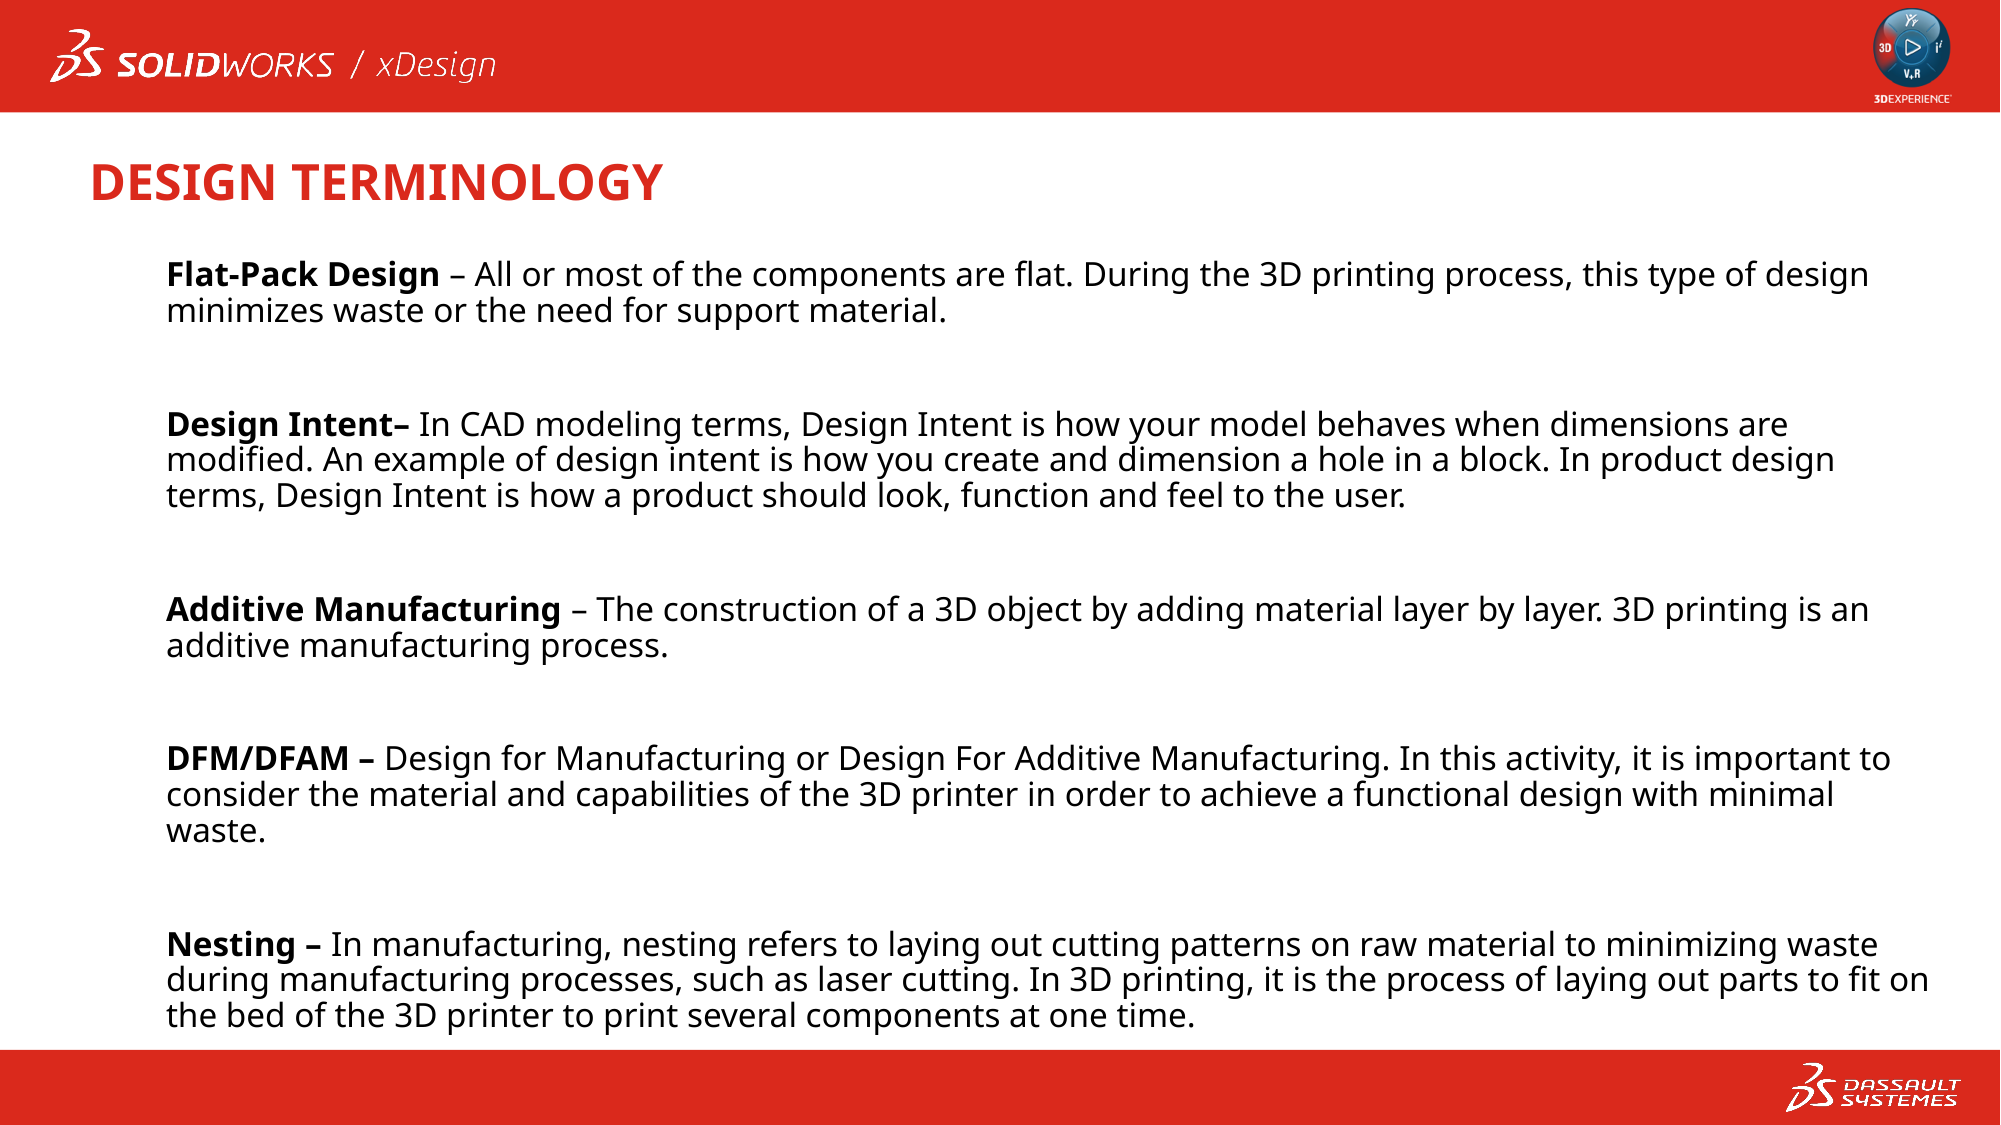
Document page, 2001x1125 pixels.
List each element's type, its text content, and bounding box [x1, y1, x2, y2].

list Flat-Pack Design – All or most of the components are flat. During the 3D printing process, this type of design minimizes waste or the need for support material. Design Intent– In CAD modeling terms, Design Intent is how your model behaves when dimensions are modified. An example of design intent is how you create and dimension a hole in a block. In product design terms, Design Intent is how a product should look, function and feel to the user. Additive Manufacturing – The construction of a 3D object by adding material layer by layer. 3D printing is an additive manufacturing process. DFM/DFAM – Design for Manufacturing or Design For Additive Manufacturing. In this activity, it is important to consider the material and capabilities of the 3D printer in order to achieve a functional design with minimal waste. Nesting – In manufacturing, nesting refers to laying out cutting patterns on raw material to minimizing waste during manufacturing processes, such as laser cutting. In 3D printing, it is the process of laying out parts to fit on the bed of the 3D printer to print several components at one time. [151, 250, 1957, 1043]
picture [50, 29, 495, 83]
text_box DESIGN TERMINOLOGY [74, 149, 958, 221]
picture [1870, 6, 1953, 106]
picture [1782, 1058, 1964, 1116]
